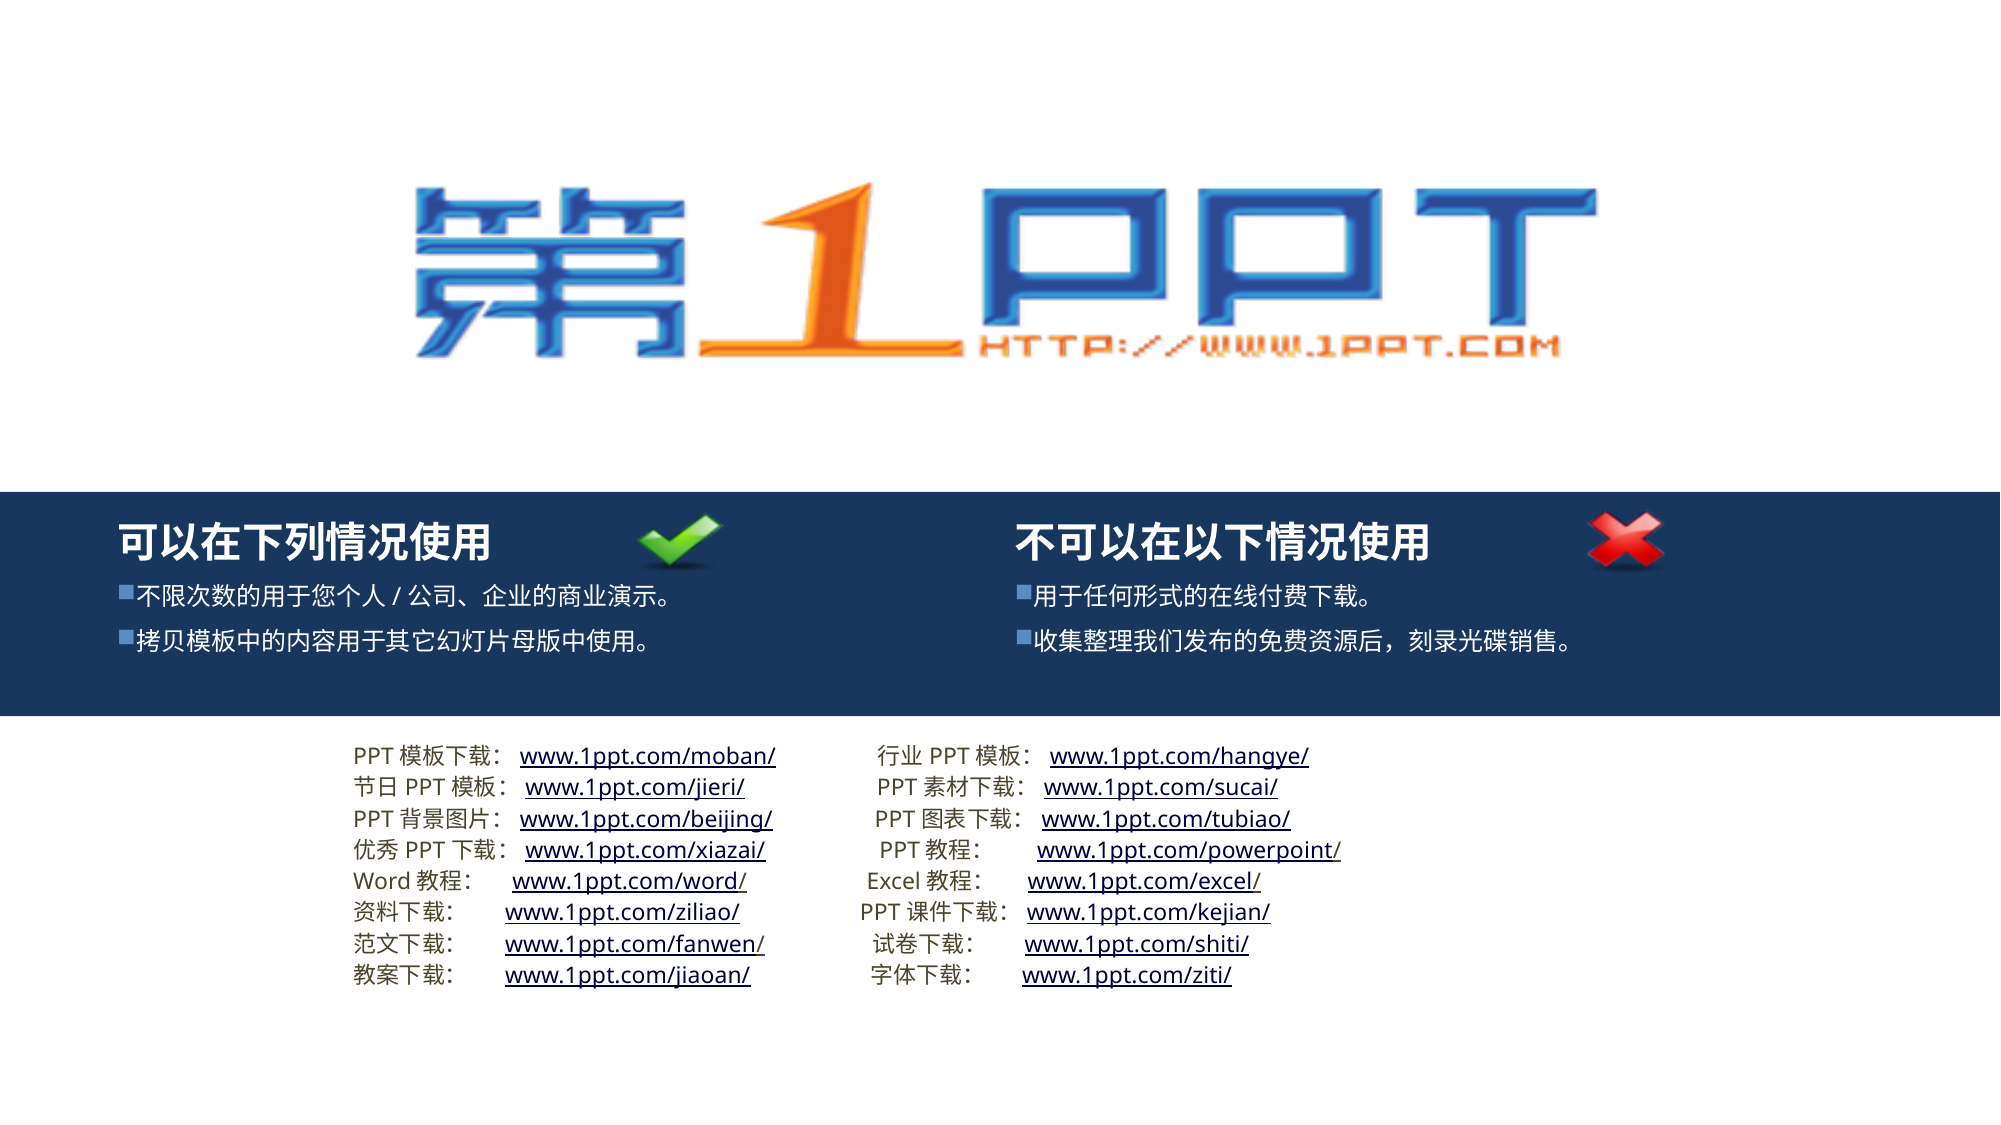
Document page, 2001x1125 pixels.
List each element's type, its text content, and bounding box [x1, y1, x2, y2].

text_box PPT模板下载：www.1ppt.com/moban/ 行业PPT模板：www.1ppt.com/hangye/ 节日PPT模板：www.1ppt.com/jieri/ PPT素材下载：www.1ppt.com/sucai/ PPT背景图片：www.1ppt.com/beijing/ PPT图表下载：www.1ppt.com/tubiao/ 优秀PPT下载：www.1ppt.com/xiazai/ PPT教程： www.1ppt.com/powerpoint/ Word教程： www.1ppt.com/word/ Excel教程： www.1ppt.com/excel/ 资料下载： www.1ppt.com/ziliao/ PPT课件下载：www.1ppt.com/kejian/ 范文下载： www.1ppt.com/fanwen/ 试卷下载： www.1ppt.com/shiti/ 教案下载： www.1ppt.com/jiaoan/ 字体下载： www.1ppt.com/ziti/ [336, 762, 1752, 1008]
text_box [0, 491, 2000, 717]
picture [1581, 507, 1669, 573]
picture [179, 51, 1867, 492]
text_box 不可以在以下情况使用 用于任何形式的在线付费下载。 收集整理我们发布的免费资源后，刻录光碟销售。 [999, 508, 1898, 762]
text_box 可以在下列情况使用 不限次数的用于您个人/公司、企业的商业演示。 拷贝模板中的内容用于其它幻灯片母版中使用。 [102, 508, 1000, 774]
picture [637, 507, 724, 573]
